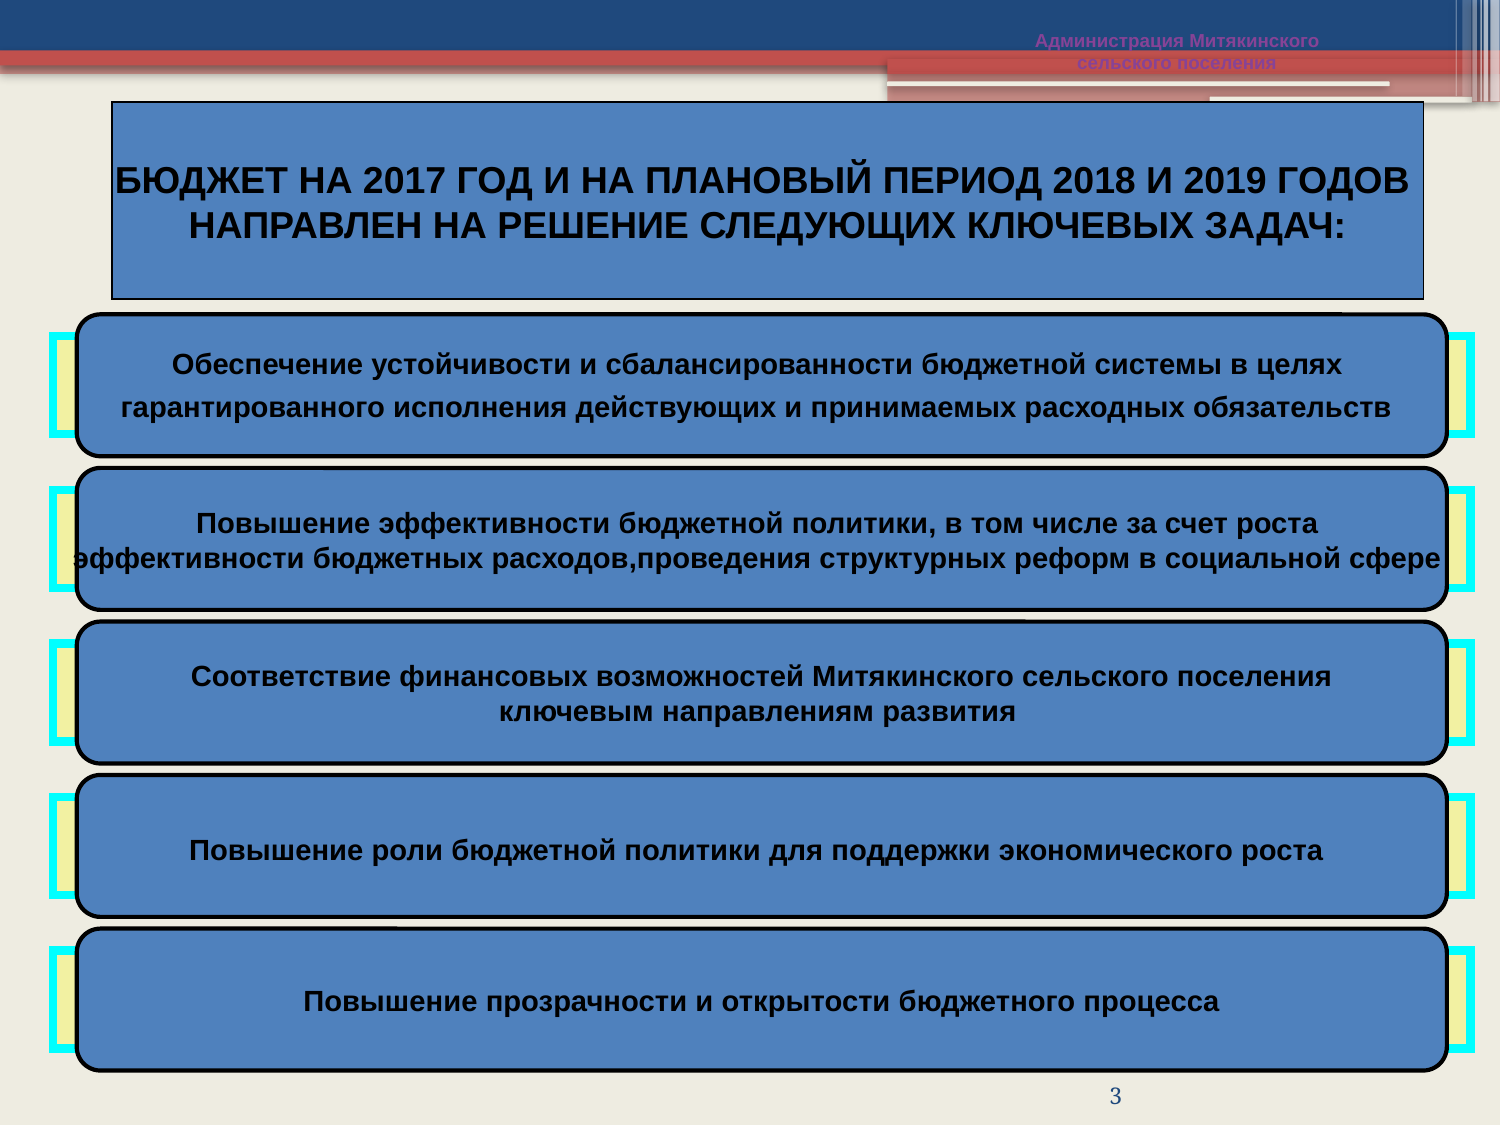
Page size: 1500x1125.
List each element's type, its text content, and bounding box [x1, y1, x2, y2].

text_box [52, 928, 1471, 1071]
text_box БЮДЖЕТ НА 2017 ГОД И НА ПЛАНОВЫЙ ПЕРИОД 2018 И 2019 ГОДОВ НАПРАВЛЕН НА РЕШЕНИЕ СЛЕДУЮЩИХ КЛЮЧЕВЫХ ЗАДАЧ: [112, 101, 1424, 300]
slide_number 3 [1025, 1080, 1123, 1113]
text_box Администрация Митякинского сельского поселения [943, 21, 1411, 82]
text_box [52, 467, 1471, 611]
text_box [52, 314, 1471, 457]
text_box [52, 774, 1471, 918]
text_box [52, 621, 1471, 764]
